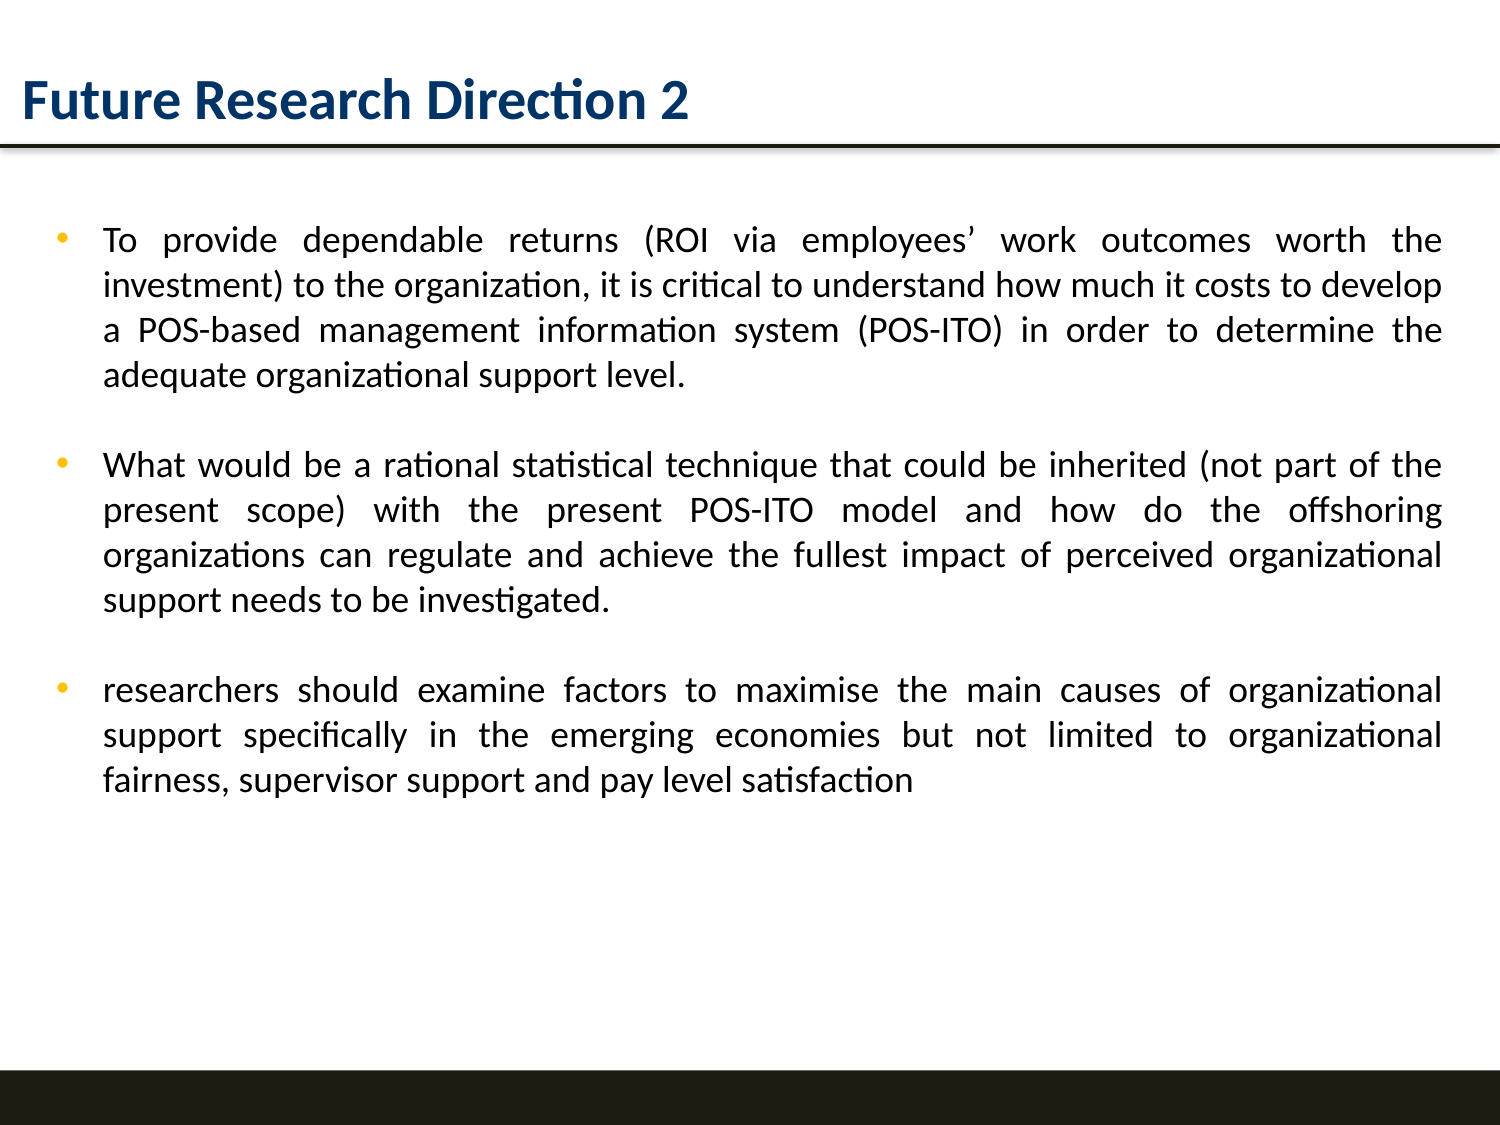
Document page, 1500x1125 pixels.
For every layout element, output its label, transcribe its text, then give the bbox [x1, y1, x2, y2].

text_box Future Research Direction 2 [7, 53, 1388, 139]
text_box [0, 1068, 1500, 1125]
text_box To provide dependable returns (ROI via employees’ work outcomes worth the investment) to the organization, it is critical to understand how much it costs to develop a POS-based management information system (POS-ITO) in order to determine the adequate organizational support level. What would be a rational statistical technique that could be inherited (not part of the present scope) with the present POS-ITO model and how do the offshoring organizations can regulate and achieve the fullest impact of perceived organizational support needs to be investigated. researchers should examine factors to maximise the main causes of organizational support specifically in the emerging economies but not limited to organizational fairness, supervisor support and pay level satisfaction [41, 208, 1459, 898]
